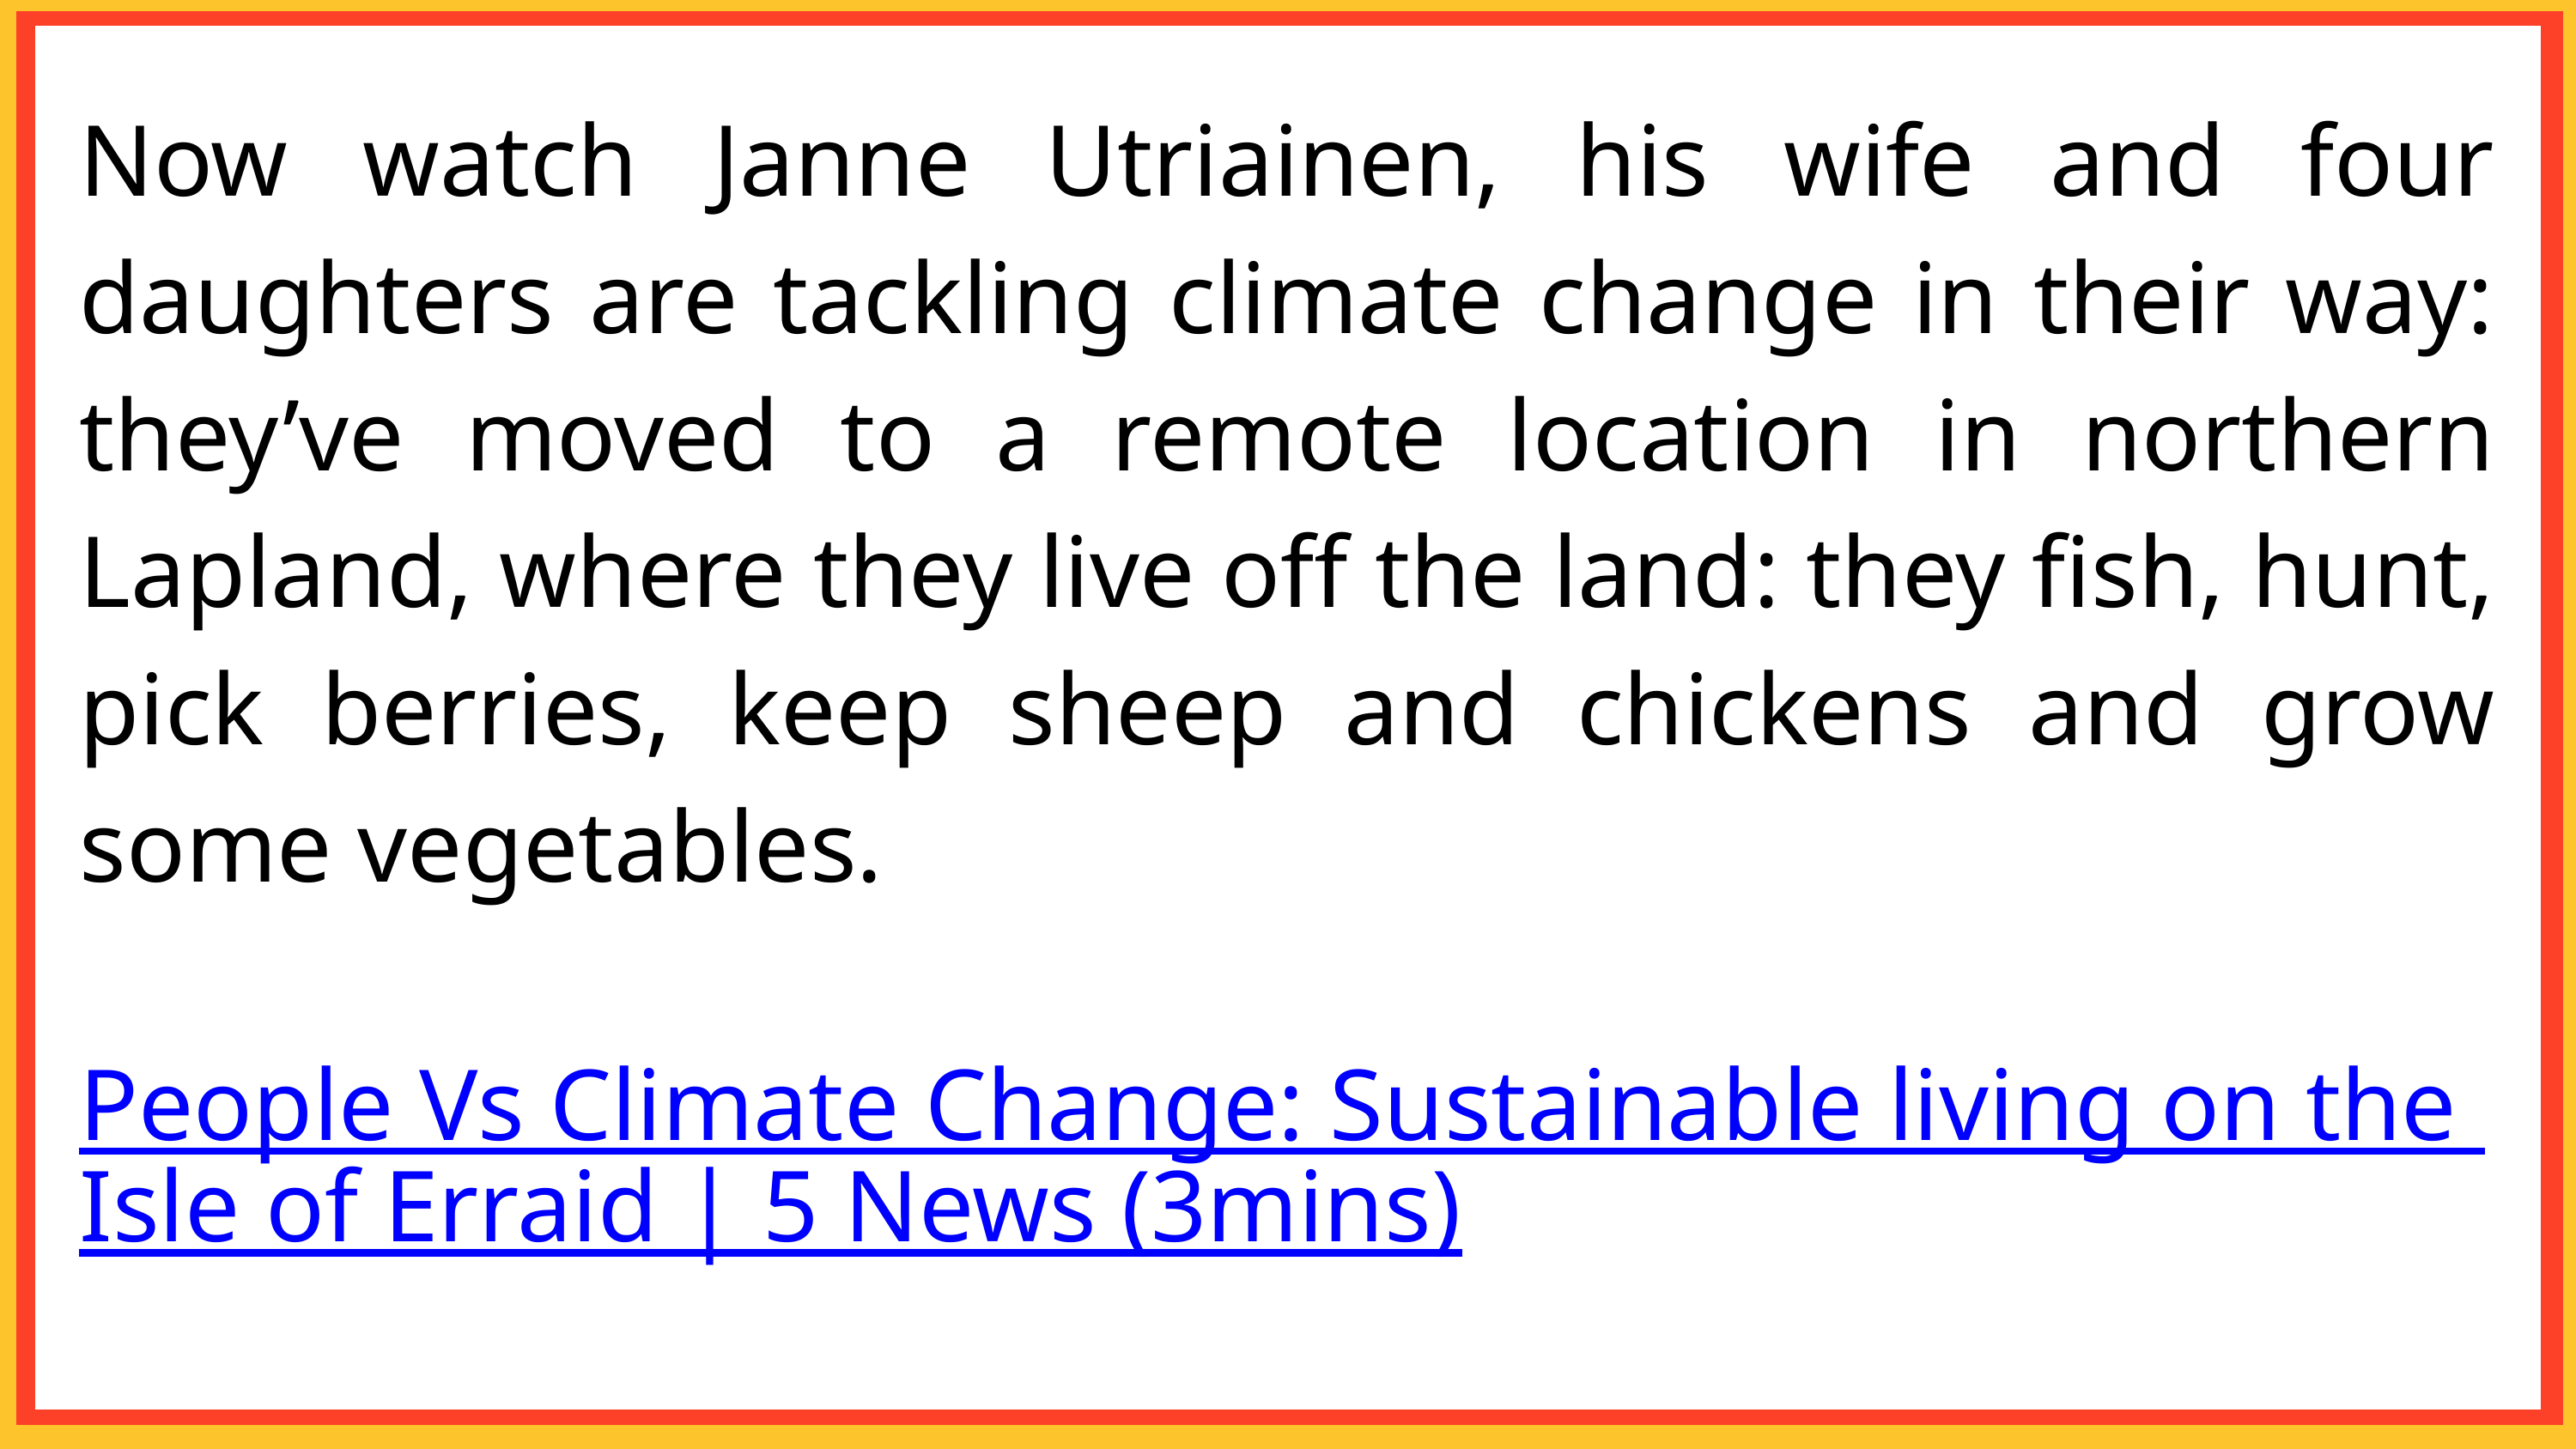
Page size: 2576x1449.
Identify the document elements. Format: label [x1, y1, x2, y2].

text_box [15, 10, 2564, 1426]
text_box [34, 26, 2541, 1410]
